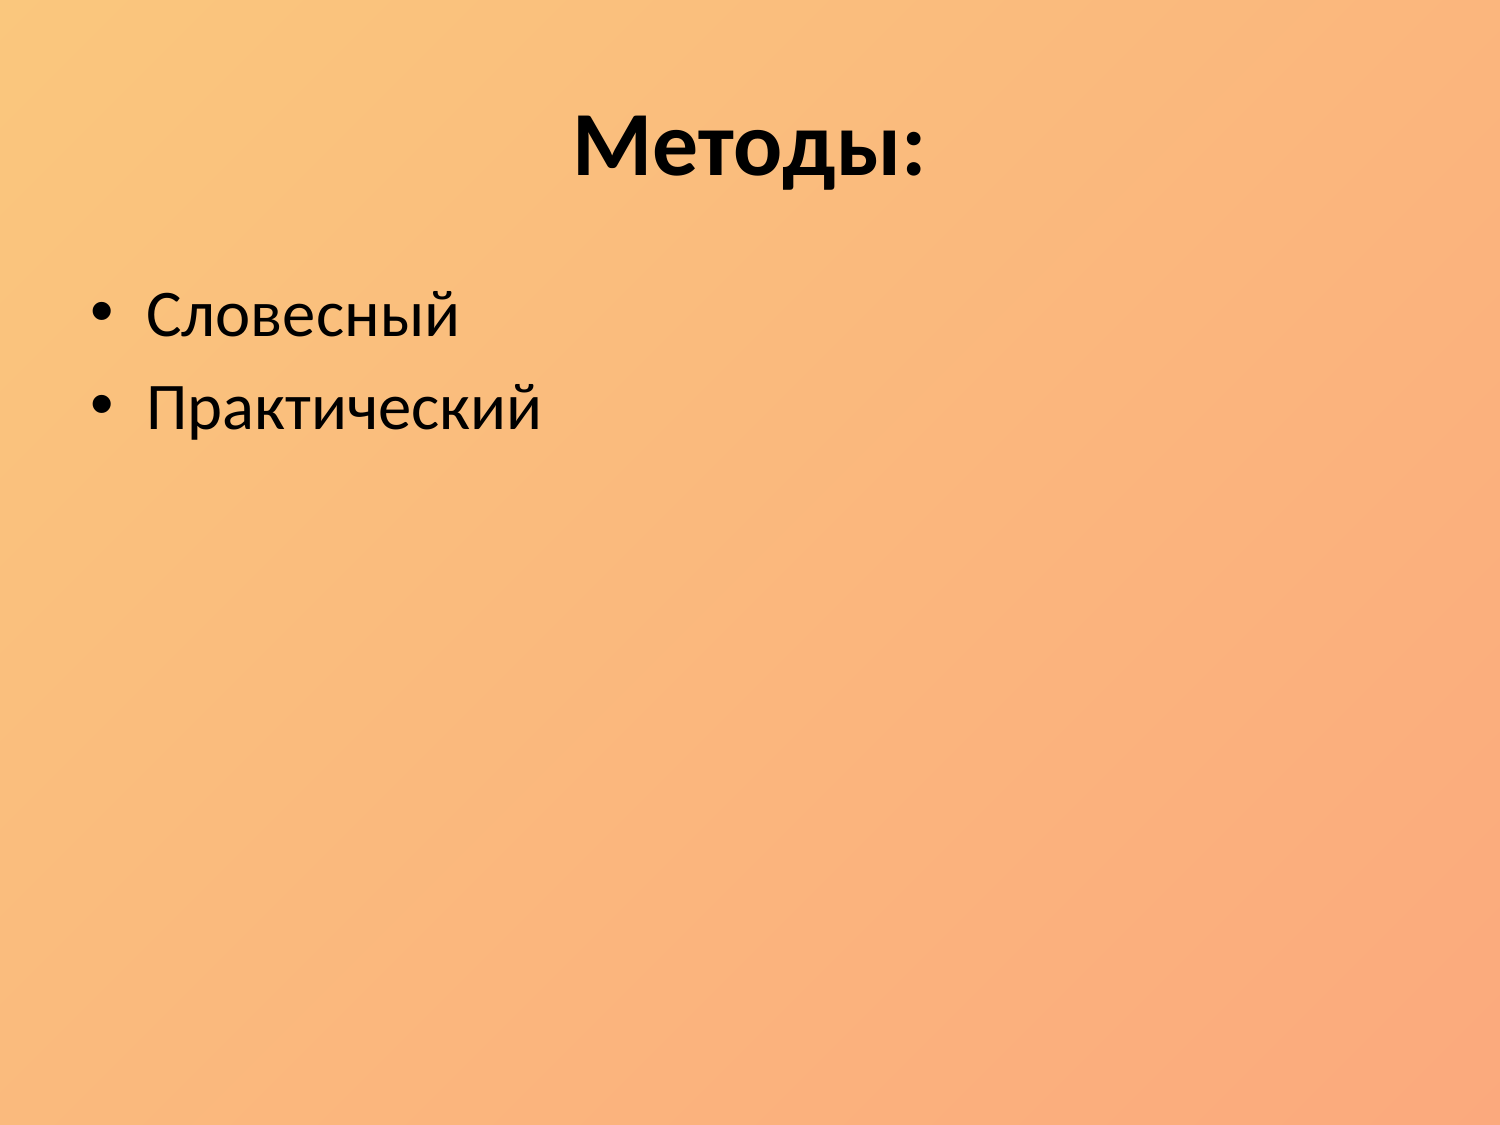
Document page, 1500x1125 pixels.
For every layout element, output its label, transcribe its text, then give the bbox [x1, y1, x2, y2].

list Словесный Практический [75, 262, 1425, 1005]
title Методы: [75, 45, 1425, 233]
